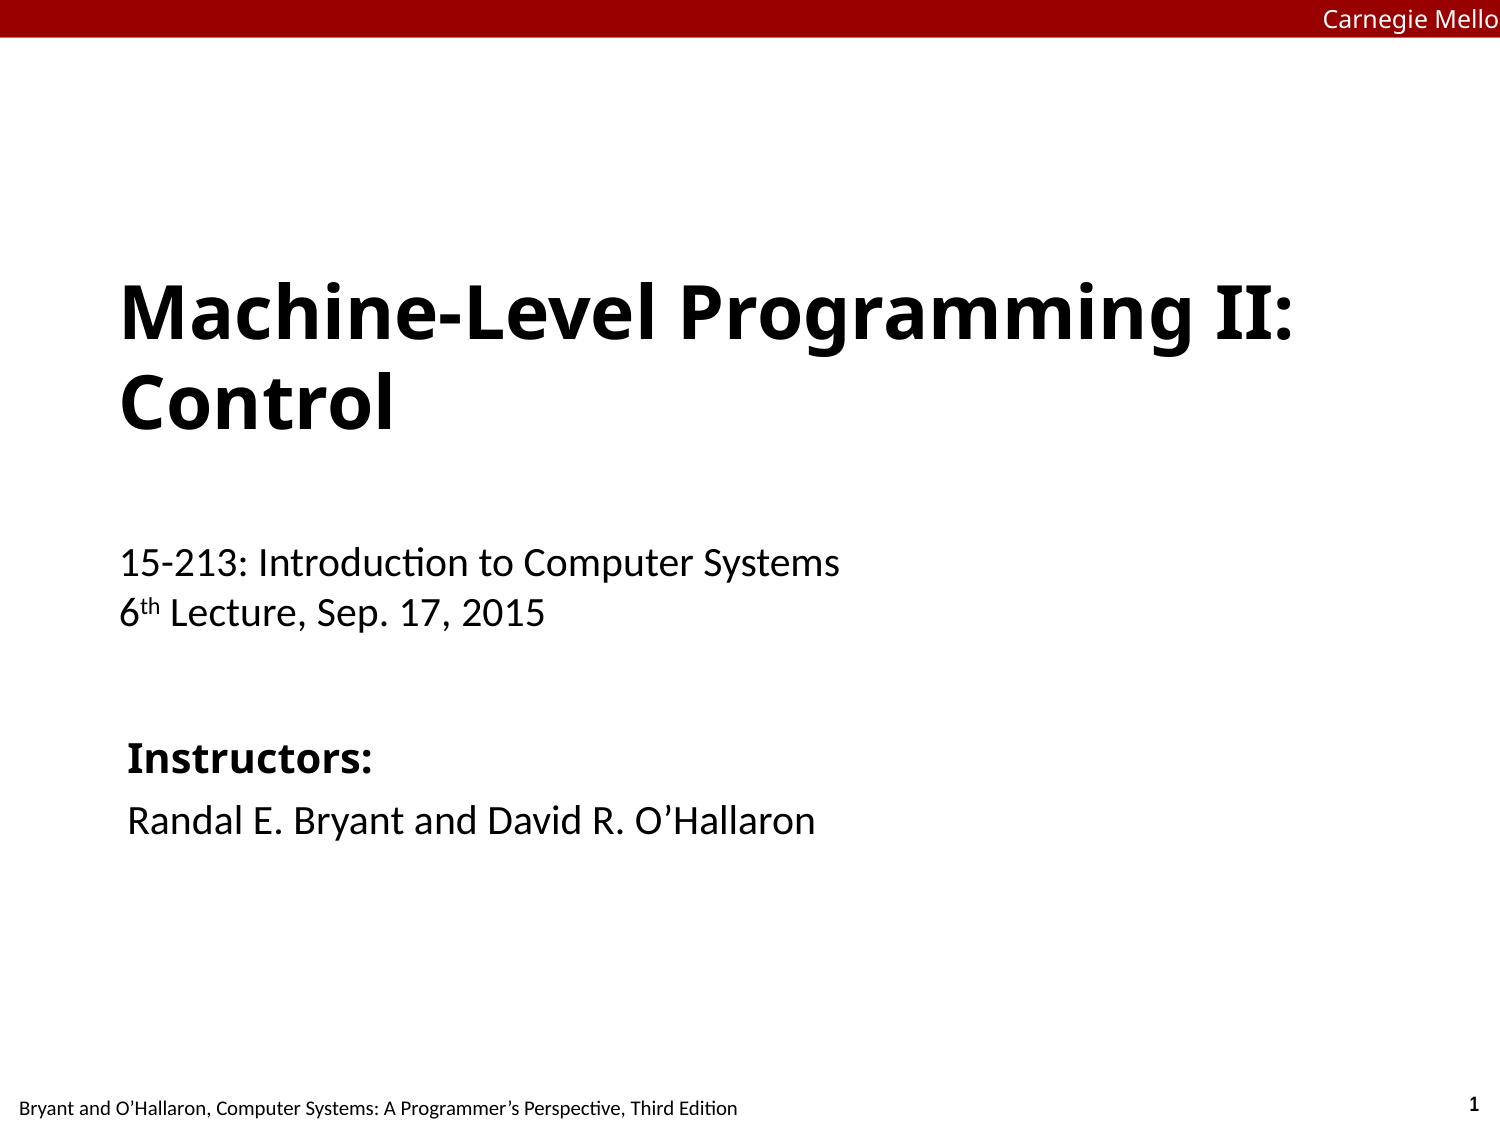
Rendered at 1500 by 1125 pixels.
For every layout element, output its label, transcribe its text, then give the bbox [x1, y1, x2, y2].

text_box Instructors: Randal E. Bryant and David R. O’Hallaron [112, 724, 1373, 963]
text_box Carnegie Mellon [1322, 3, 1500, 33]
title Machine-Level Programming II: Control 15-213: Introduction to Computer Systems 6th Lecture, Sep. 17, 2015 [112, 237, 1388, 663]
text_box [0, 0, 1500, 38]
